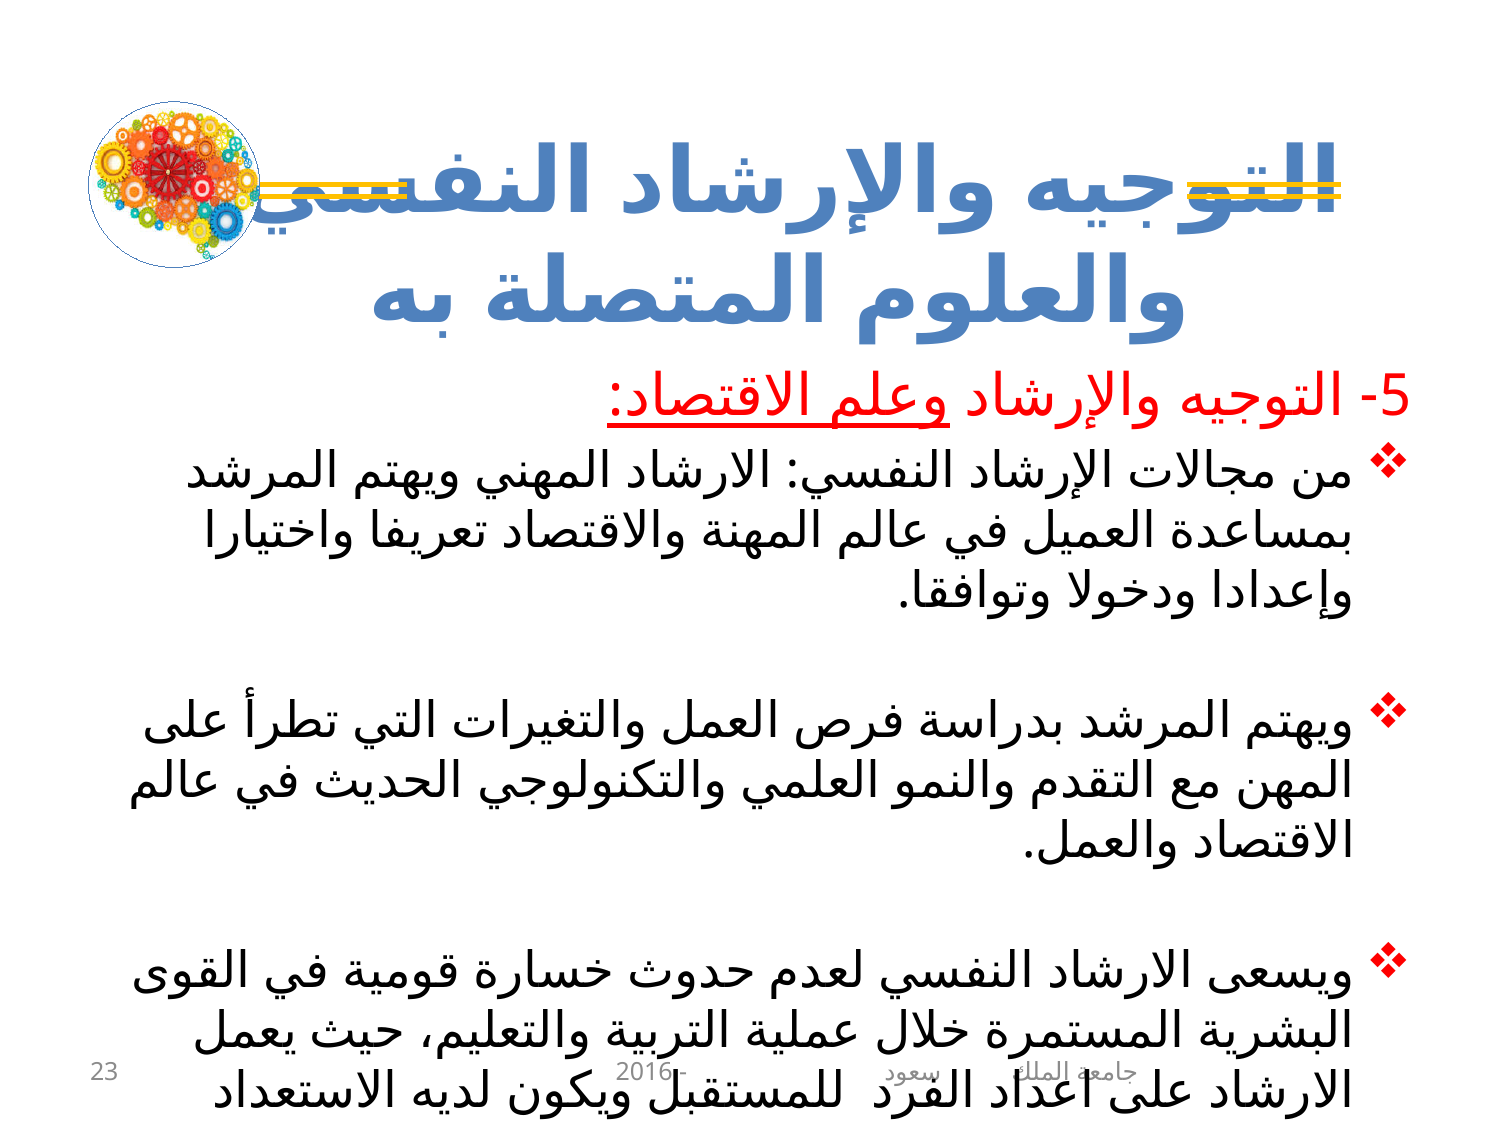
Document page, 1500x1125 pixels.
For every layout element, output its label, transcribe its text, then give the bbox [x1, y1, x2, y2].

slide_number 23 [75, 1042, 425, 1103]
text_box التوجيه والإرشاد النفسي والعلوم المتصلة به [200, 113, 1359, 349]
footer جامعة الملك سعود - 2016 [512, 1093, 988, 1103]
picture [88, 101, 260, 268]
text_box 5- التوجيه والإرشاد وعلم الاقتصاد: من مجالات الإرشاد النفسي: الارشاد المهني ويهتم المرشد بمساعدة العميل في عالم المهنة والاقتصاد تعريفا واختيارا وإعدادا ودخولا وتوافقا. ويهتم المرشد بدراسة فرص العمل والتغيرات التي تطرأ على المهن مع التقدم والنمو العلمي والتكنولوجي الحديث في عالم الاقتصاد والعمل. ويسعى الارشاد النفسي لعدم حدوث خسارة قومية في القوى البشرية المستمرة خلال عملية التربية والتعليم، حيث يعمل الارشاد على اعداد الفرد للمستقبل ويكون لديه الاستعداد للعمل في عدة مهن مختلفة نظرا لسرعة التطور التكنولوجي والتغير الاجتماعي. [76, 349, 1427, 1093]
